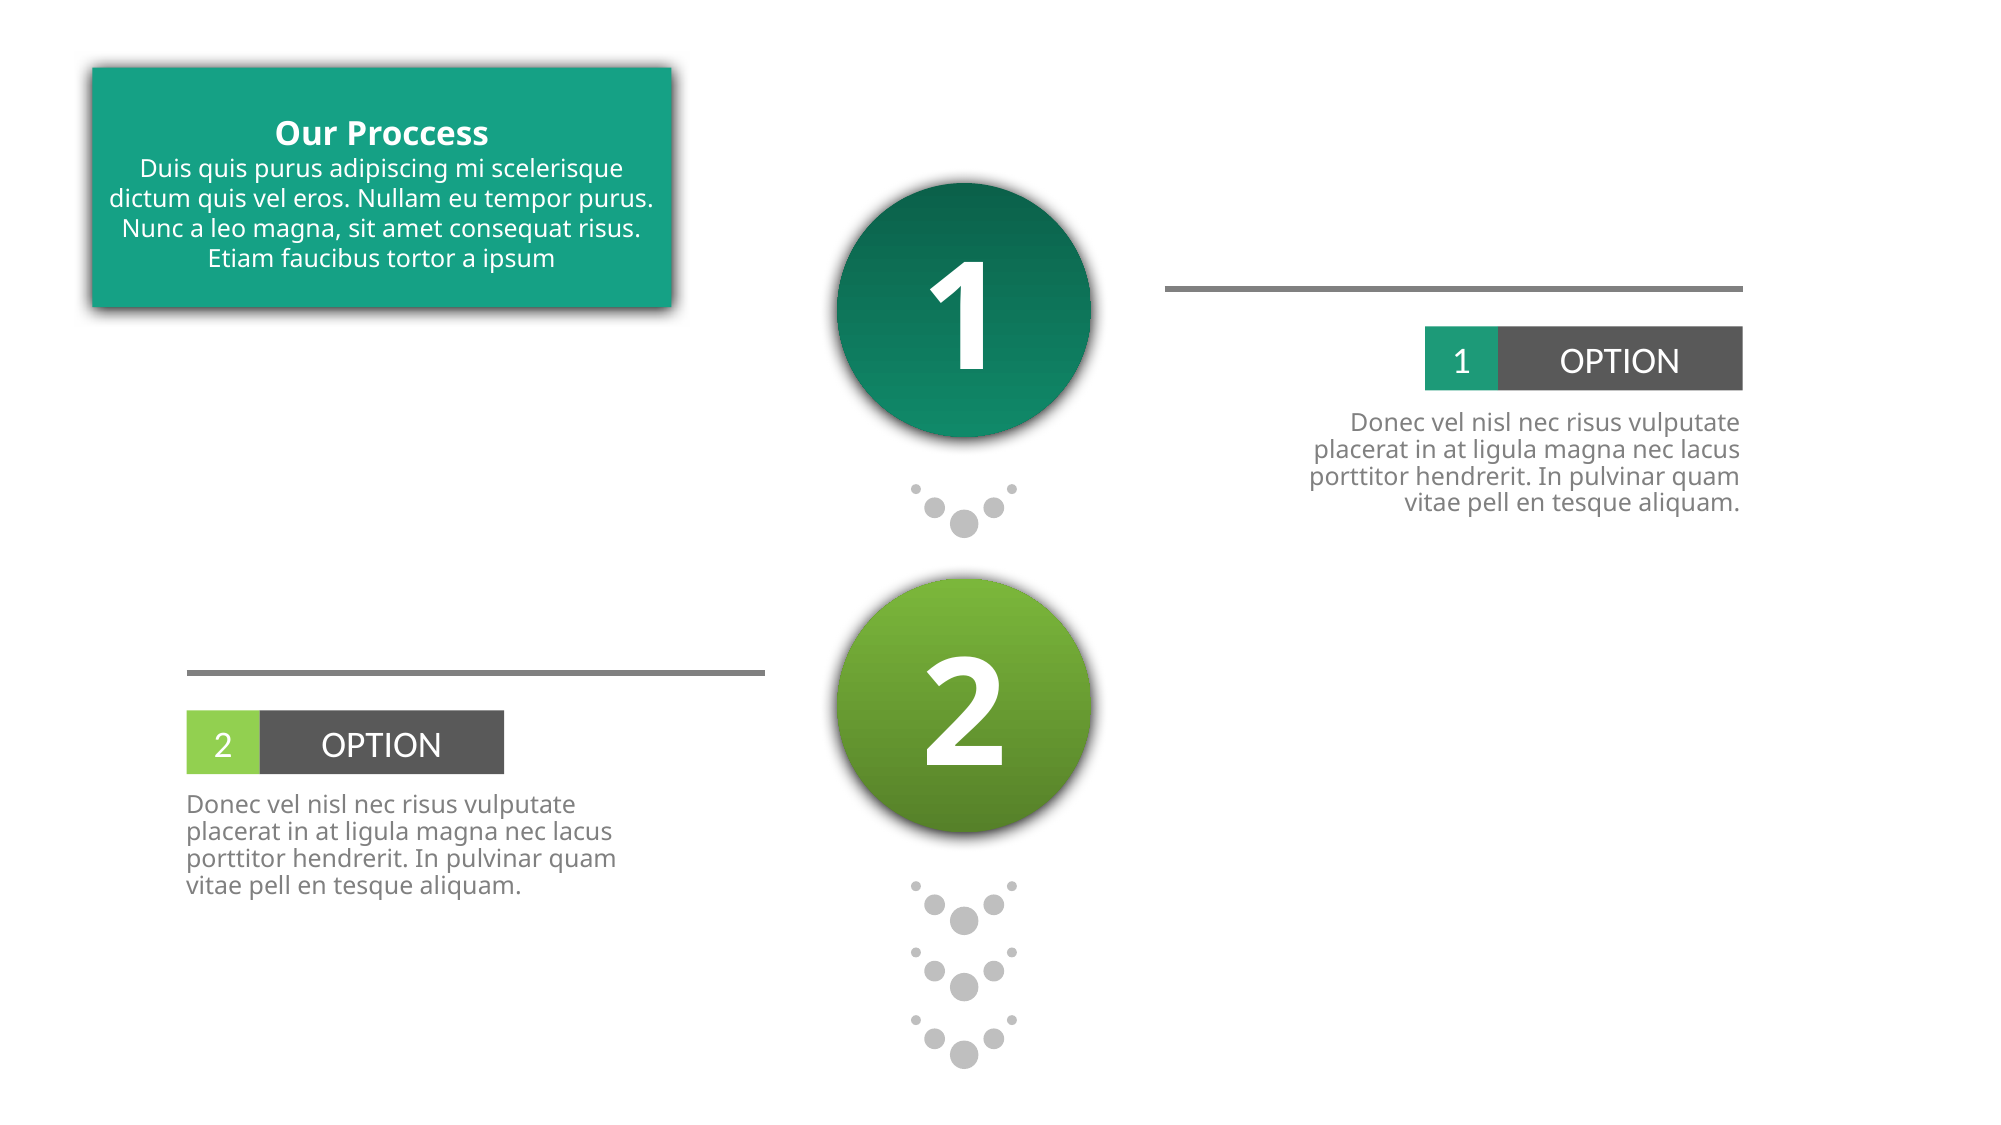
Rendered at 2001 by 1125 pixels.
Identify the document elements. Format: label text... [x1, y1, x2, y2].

text_box 2 [836, 577, 1093, 834]
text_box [911, 1015, 1017, 1070]
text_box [911, 881, 1017, 936]
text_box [1424, 326, 1743, 391]
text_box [911, 484, 1017, 539]
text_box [911, 947, 1017, 1002]
text_box Donec vel nisl nec risus vulputate placerat in at ligula magna nec lacus porttitor hendrerit. In pulvinar quam vitae pell en tesque aliquam. [171, 784, 642, 936]
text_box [186, 710, 505, 775]
text_box Our Proccess Duis quis purus adipiscing mi scelerisque dictum quis vel eros. Nullam eu tempor purus. Nunc a leo magna, sit amet consequat risus. Etiam faucibus tortor a ipsum [92, 67, 672, 308]
text_box 1 [836, 181, 1093, 438]
text_box Donec vel nisl nec risus vulputate placerat in at ligula magna nec lacus porttitor hendrerit. In pulvinar quam vitae pell en tesque aliquam. [1285, 402, 1756, 553]
